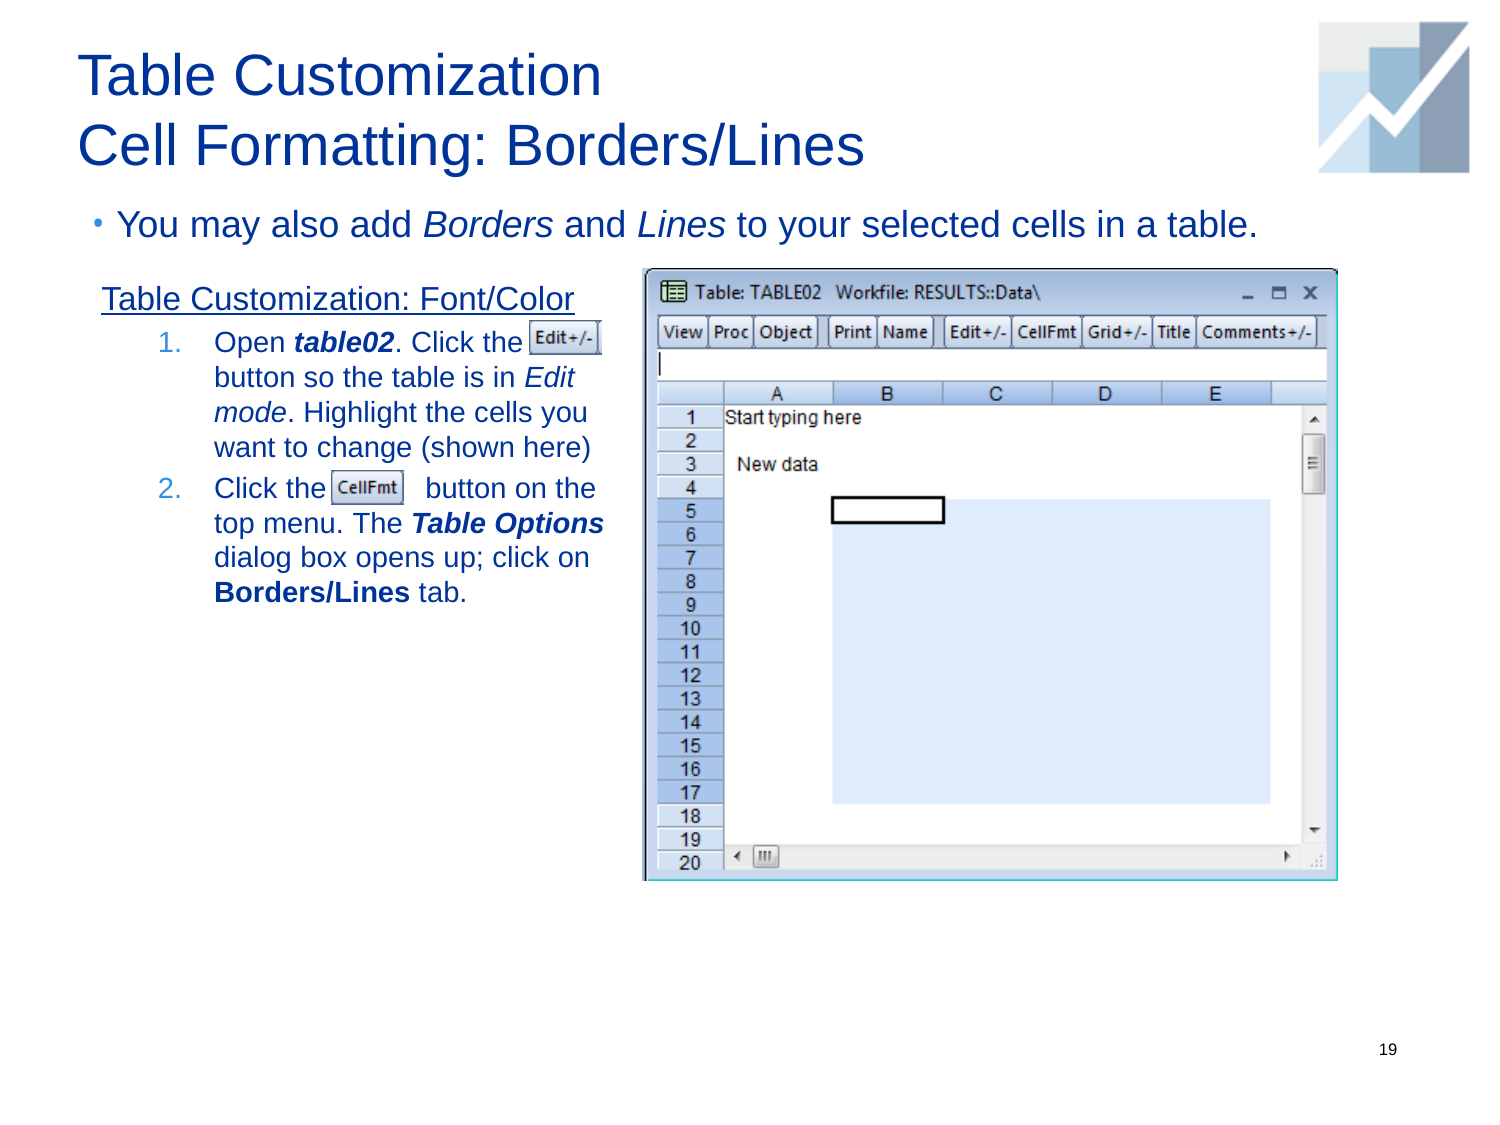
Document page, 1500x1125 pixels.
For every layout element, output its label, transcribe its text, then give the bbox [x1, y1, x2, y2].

picture [642, 267, 1339, 881]
slide_number 19 [1262, 1015, 1413, 1067]
text_box You may also add Borders and Lines to your selected cells in a table. [73, 192, 1406, 266]
picture [331, 470, 404, 506]
picture [529, 319, 602, 355]
picture [1300, 11, 1479, 181]
text_box Table Customization: Font/Color Open table02. Click the button so the table is in Edit mode. Highlight the cells you want to change (shown here) Click the button on the top menu. The Table Options dialog box opens up; click on Borders/Lines tab. [20, 269, 639, 691]
title Table Customization Cell Formatting: Borders/Lines [62, 0, 1297, 185]
